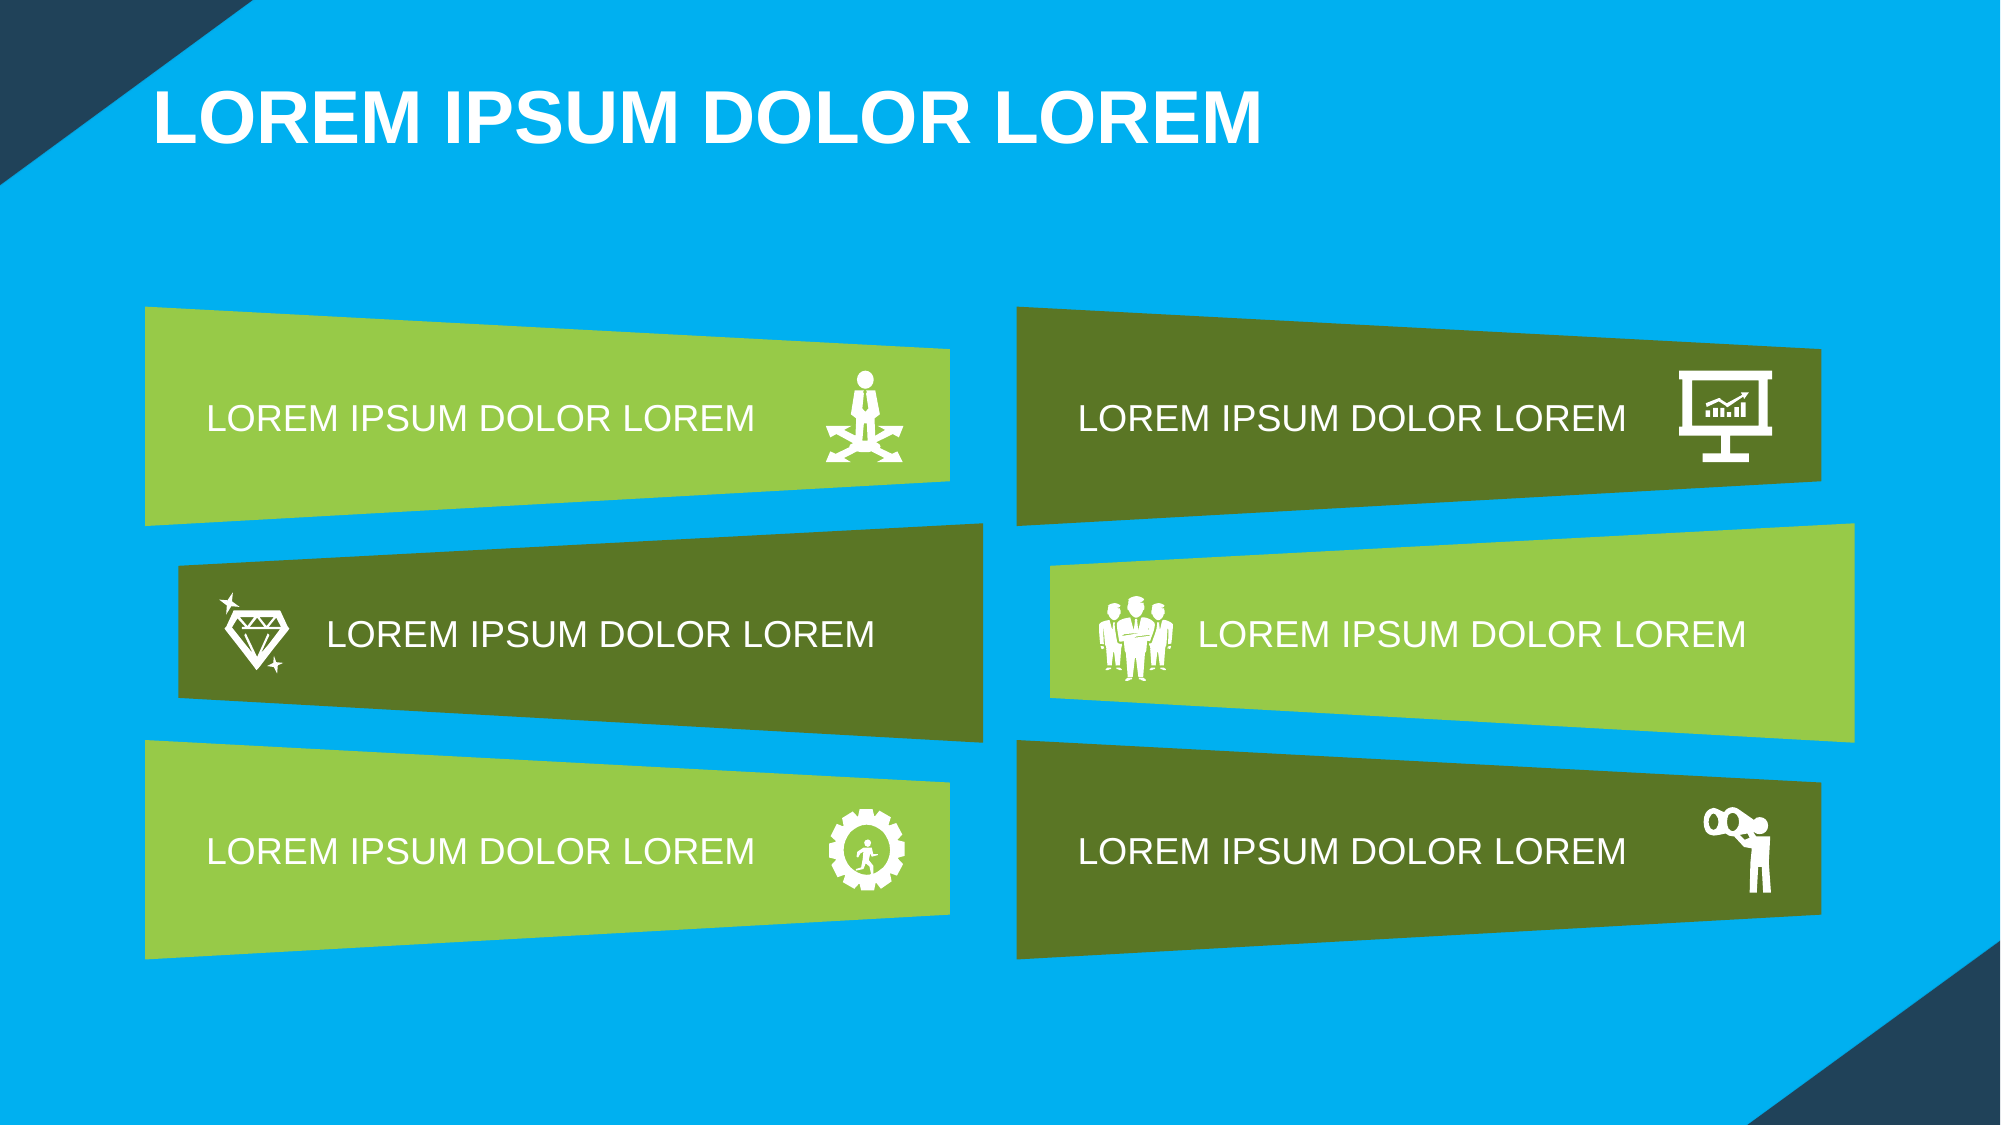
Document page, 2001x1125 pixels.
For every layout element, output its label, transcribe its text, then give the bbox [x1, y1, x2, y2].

picture [0, 0, 250, 183]
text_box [145, 306, 950, 527]
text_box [1016, 306, 1822, 527]
picture [1750, 942, 2001, 1125]
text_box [1016, 739, 1822, 960]
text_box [145, 739, 950, 960]
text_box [1050, 523, 1855, 743]
text_box LOREM IPSUM DOLOR LOREM [137, 59, 1863, 179]
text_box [178, 523, 984, 743]
